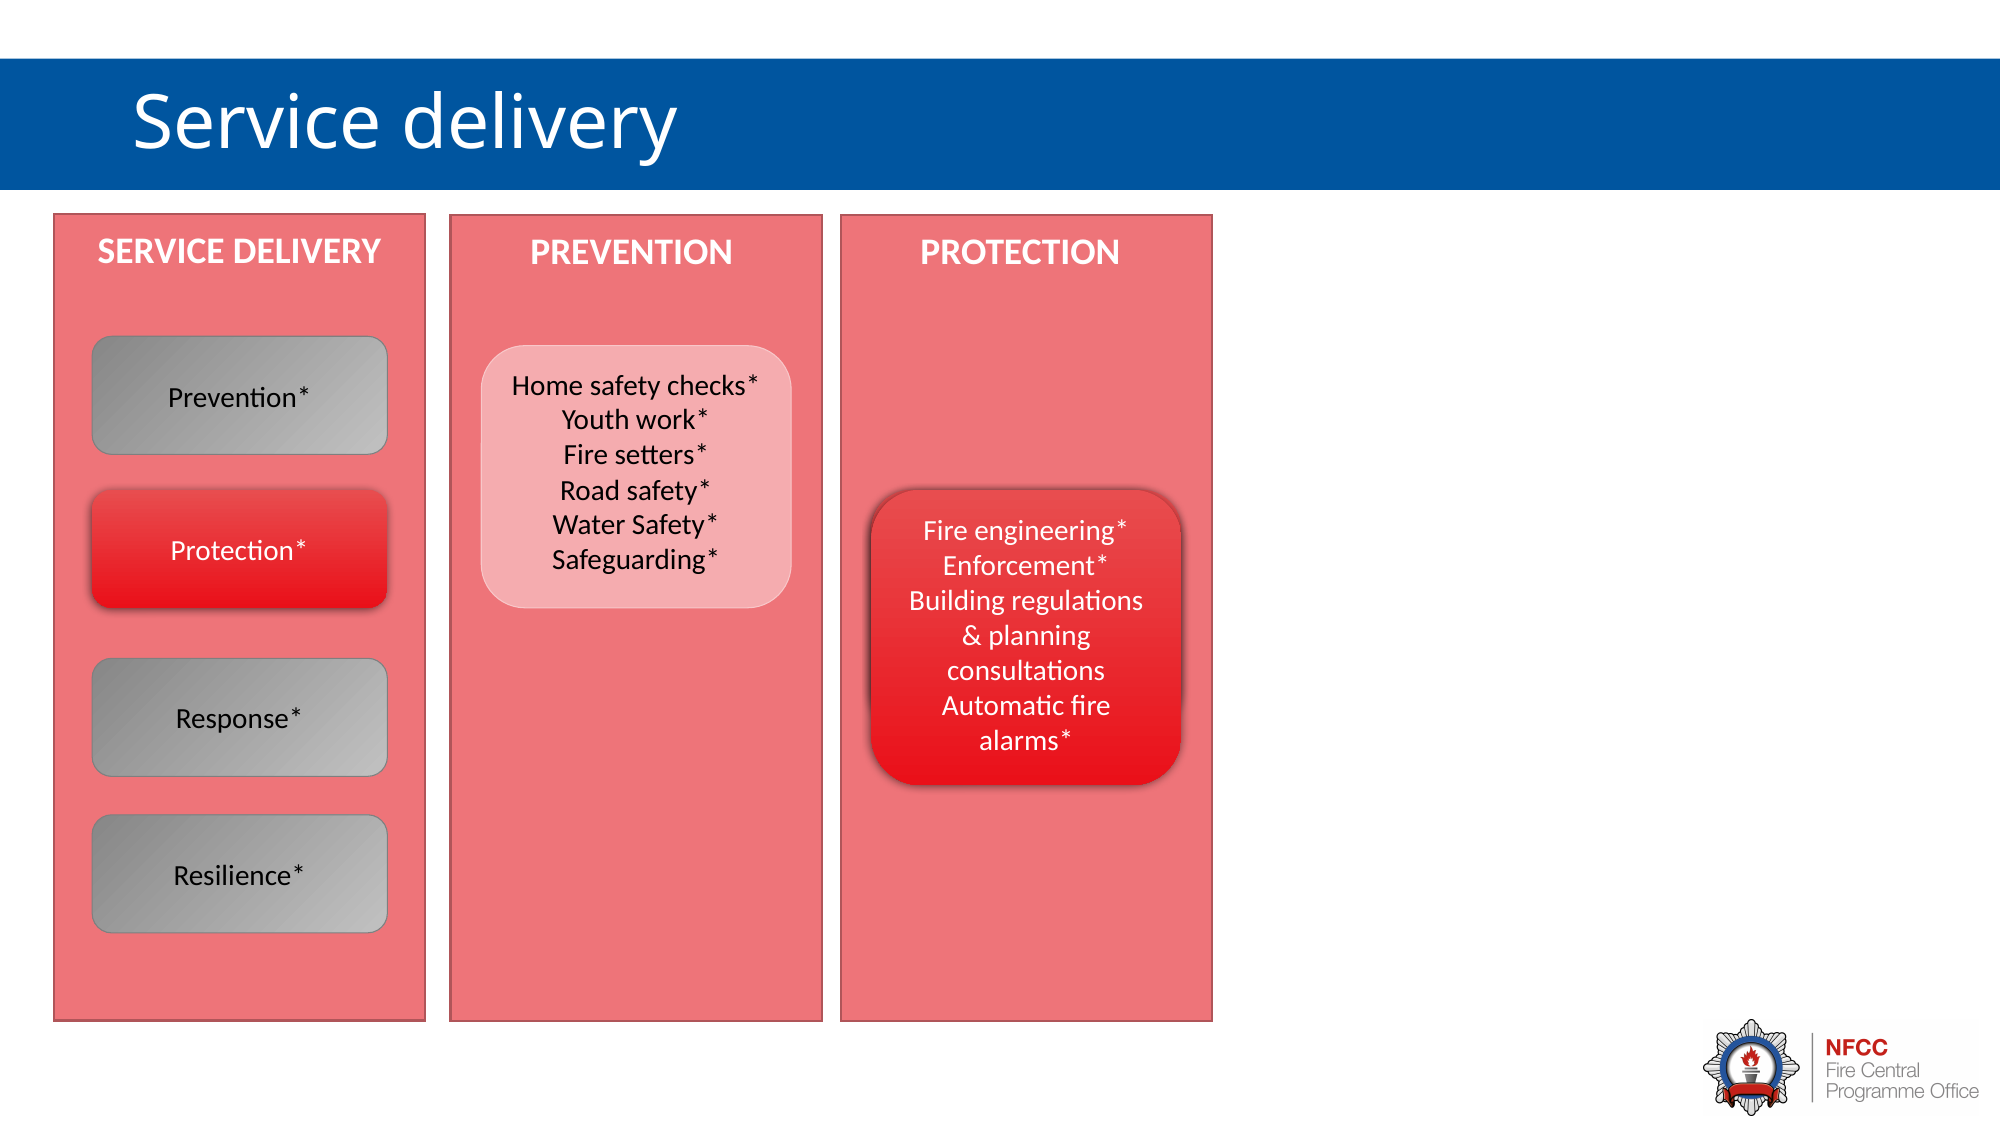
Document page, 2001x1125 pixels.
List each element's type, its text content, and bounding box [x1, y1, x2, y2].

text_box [840, 214, 1212, 1022]
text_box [450, 214, 822, 1022]
picture [1703, 1019, 1979, 1116]
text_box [54, 213, 426, 1021]
title Service delivery [0, 58, 2000, 190]
